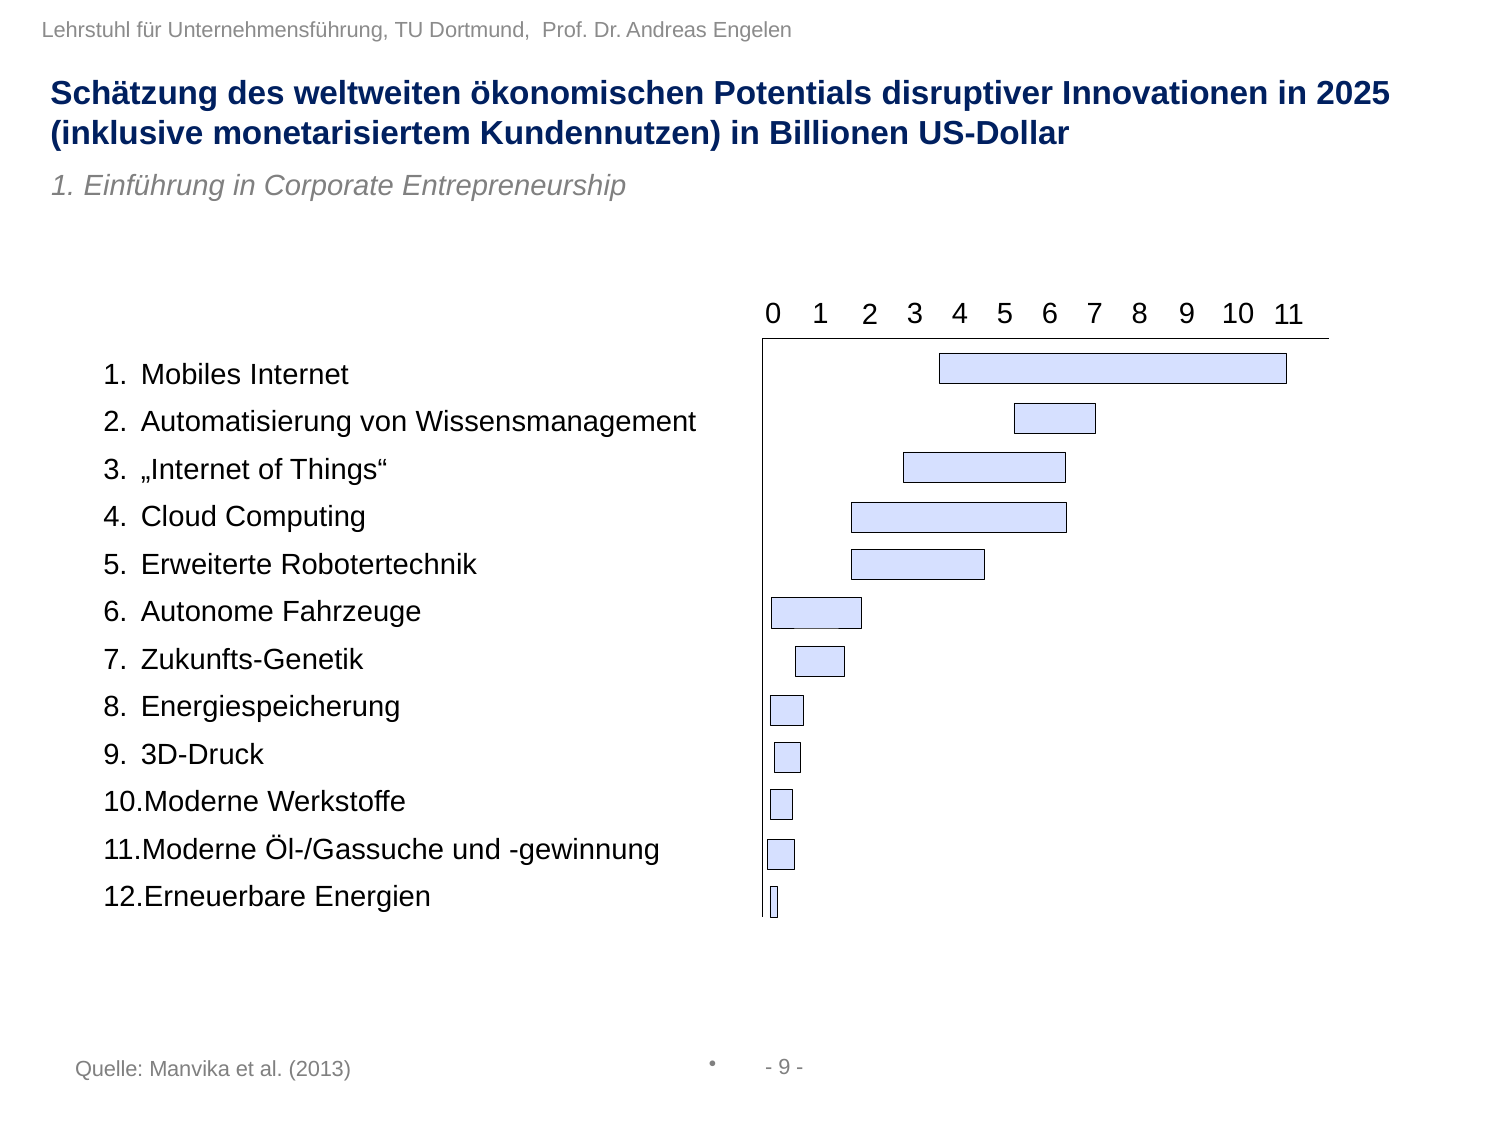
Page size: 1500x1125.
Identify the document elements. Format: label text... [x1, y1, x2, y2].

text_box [761, 337, 1329, 918]
text_box 2 [847, 287, 892, 336]
text_box 9 [1164, 287, 1207, 336]
text_box Quelle: Manvika et al. (2013) [60, 1046, 367, 1088]
text_box 1 [797, 287, 844, 336]
slide_number - 9 - [599, 1045, 913, 1093]
text_box 7 [1071, 287, 1116, 336]
text_box 10 [1207, 287, 1258, 336]
text_box 1. Einführung in Corporate Entrepreneurship [36, 159, 643, 209]
text_box 4 [937, 287, 982, 336]
text_box 11 [1258, 287, 1320, 336]
text_box 0 [750, 287, 797, 337]
text_box Schätzung des weltweiten ökonomischen Potentials disruptiver Innovationen in 2025 (inklusive monetarisiertem Kundennutzen) in Billionen US-Dollar [35, 63, 1433, 159]
text_box 8 [1116, 287, 1163, 336]
text_box 6 [1027, 287, 1071, 336]
text_box Mobiles Internet Automatisierung von Wissensmanagement „Internet of Things“ Cloud Computing Erweiterte Robotertechnik Autonome Fahrzeuge Zukunfts-Genetik Energiespeicherung 3D-Druck Moderne Werkstoffe Moderne Öl-/Gassuche und -gewinnung Erneuerbare Energien [88, 347, 735, 920]
text_box 5 [982, 287, 1027, 336]
text_box 3 [892, 287, 937, 336]
